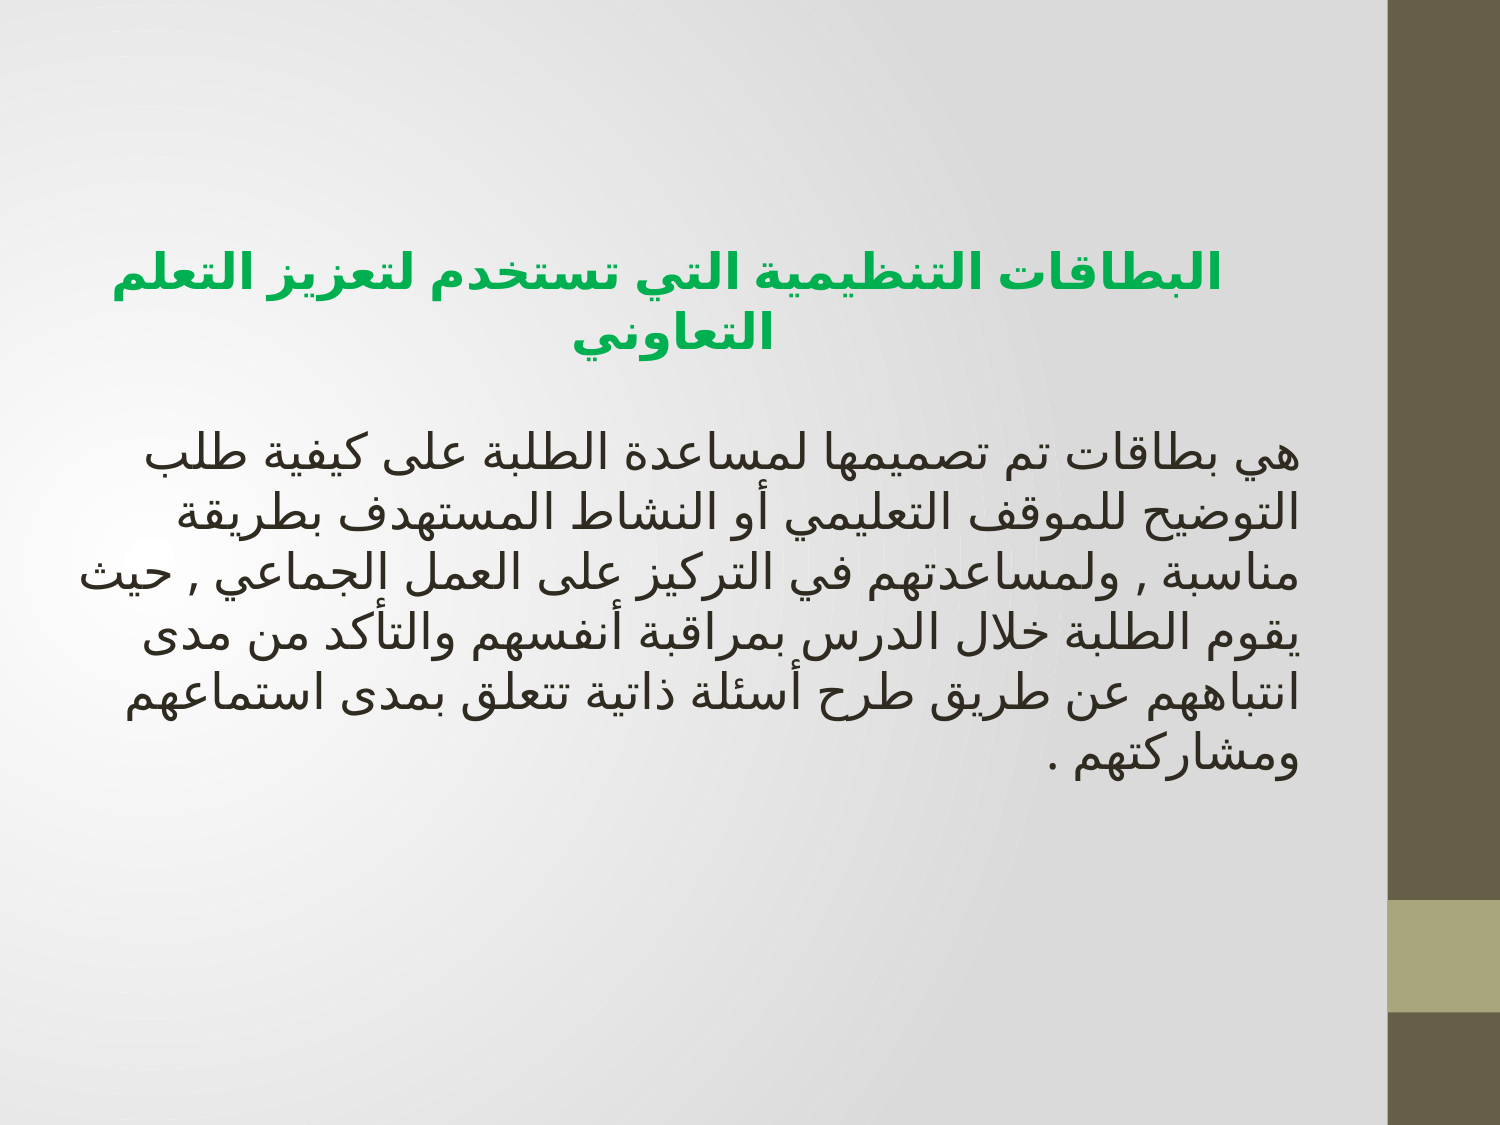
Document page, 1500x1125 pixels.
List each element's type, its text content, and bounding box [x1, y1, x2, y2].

text_box البطاقات التنظيمية التي تستخدم لتعزيز التعلم التعاوني هي بطاقات تم تصميمها لمساعدة الطلبة على كيفية طلب التوضيح للموقف التعليمي أو النشاط المستهدف بطريقة مناسبة , ولمساعدتهم في التركيز على العمل الجماعي , حيث يقوم الطلبة خلال الدرس بمراقبة أنفسهم والتأكد من مدى انتباههم عن طريق طرح أسئلة ذاتية تتعلق بمدى استماعهم ومشاركتهم . [17, 231, 1317, 832]
